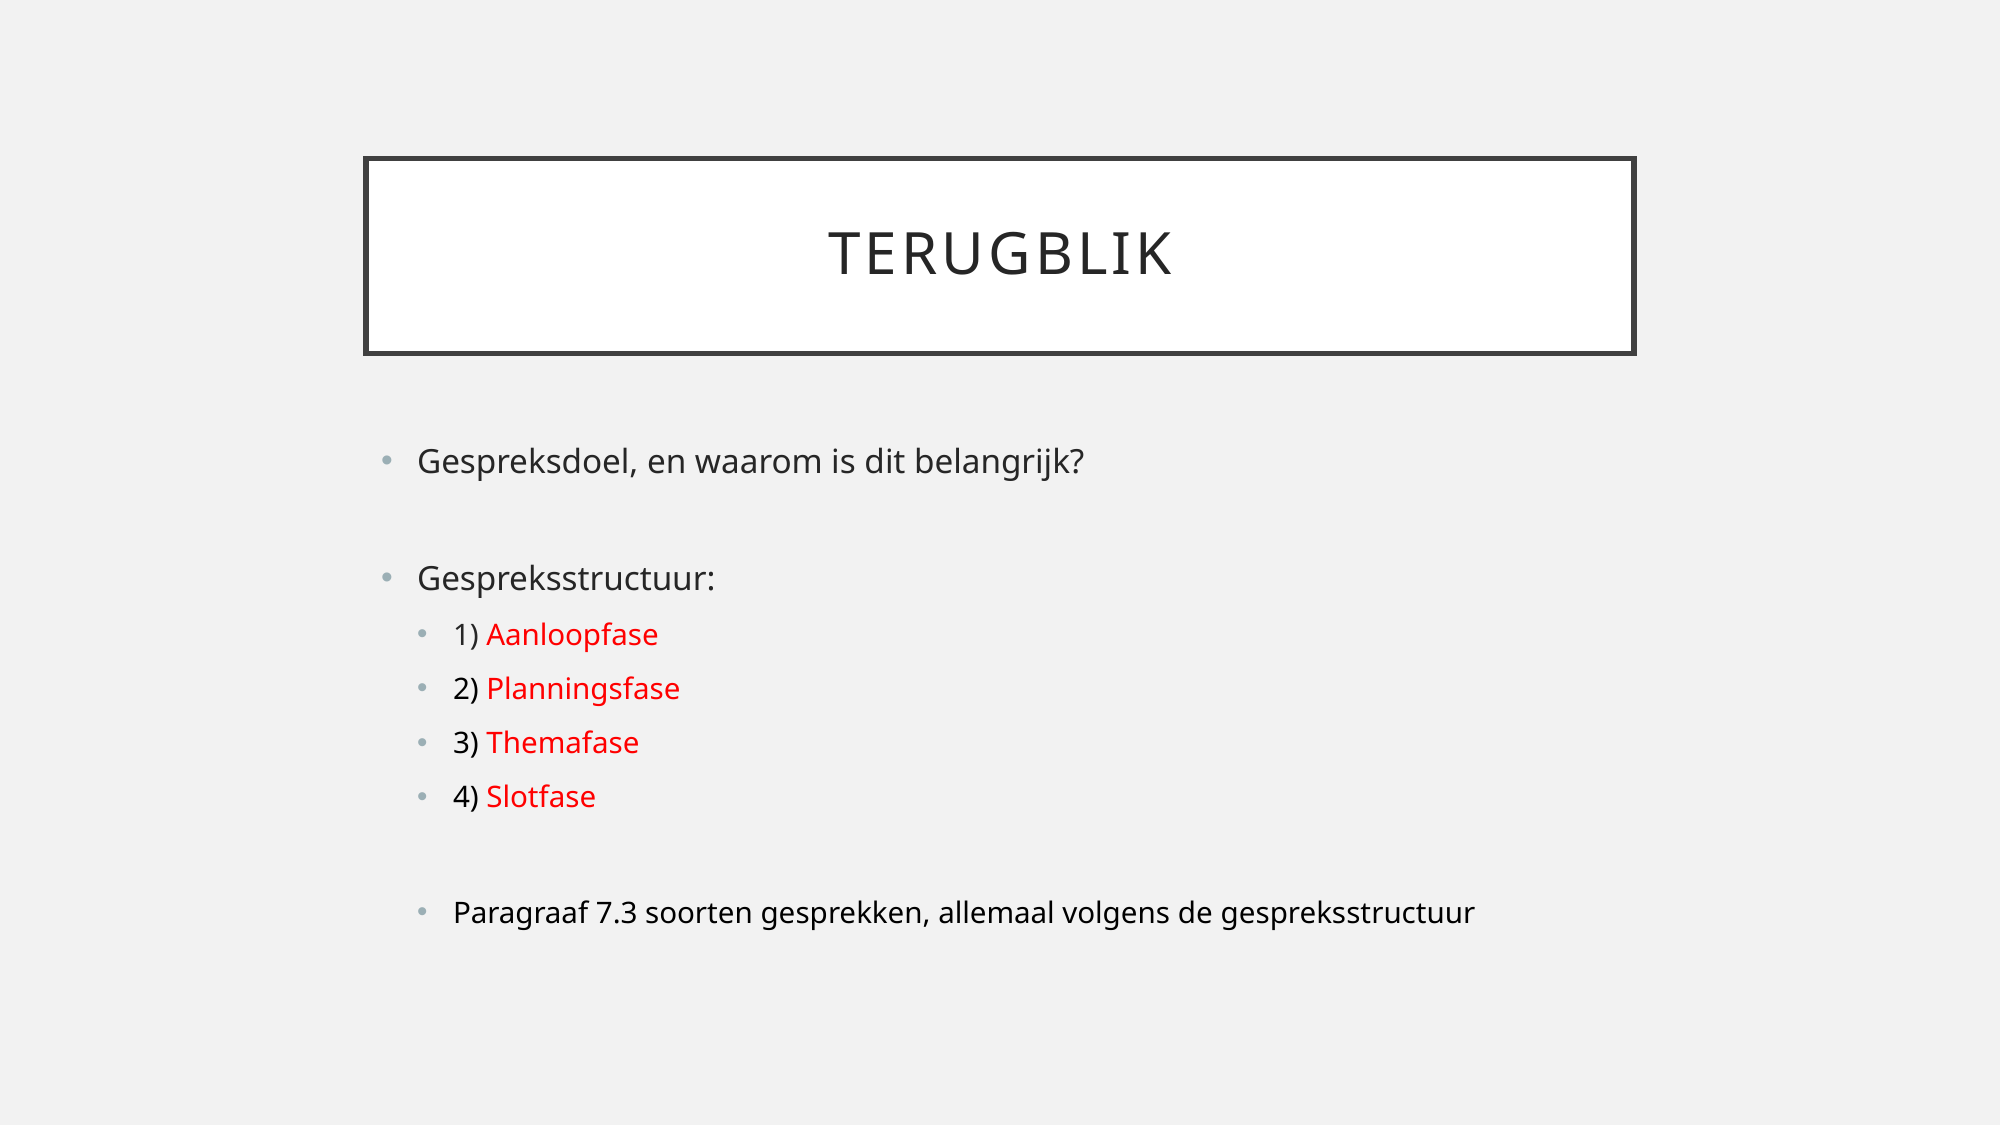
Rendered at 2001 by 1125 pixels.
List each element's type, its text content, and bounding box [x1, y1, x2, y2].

list Gespreksdoel, en waarom is dit belangrijk? Gespreksstructuur: 1) Aanloopfase 2) Planningsfase 3) Themafase 4) Slotfase Paragraaf 7.3 soorten gesprekken, allemaal volgens de gespreksstructuur [366, 432, 1634, 942]
title Terugblik [363, 156, 1637, 356]
